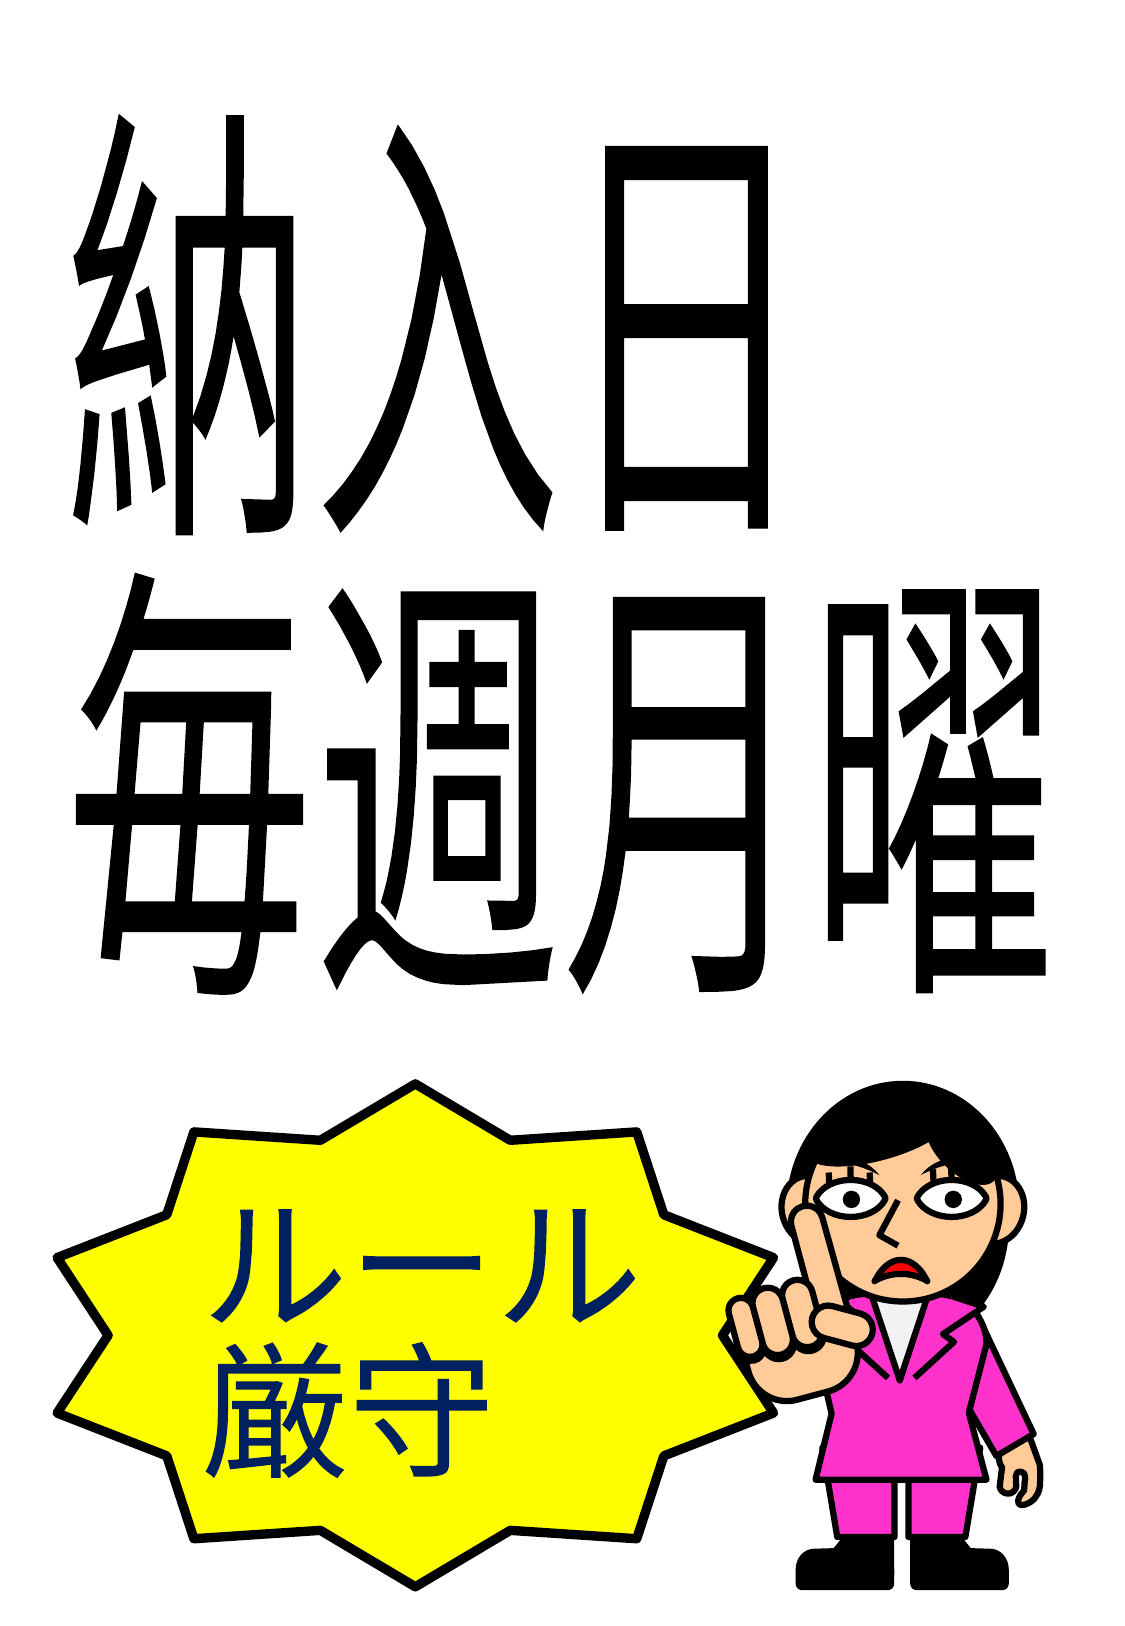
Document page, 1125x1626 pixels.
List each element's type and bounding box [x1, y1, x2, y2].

text_box [728, 1083, 1050, 1588]
text_box [55, 1082, 723, 1589]
